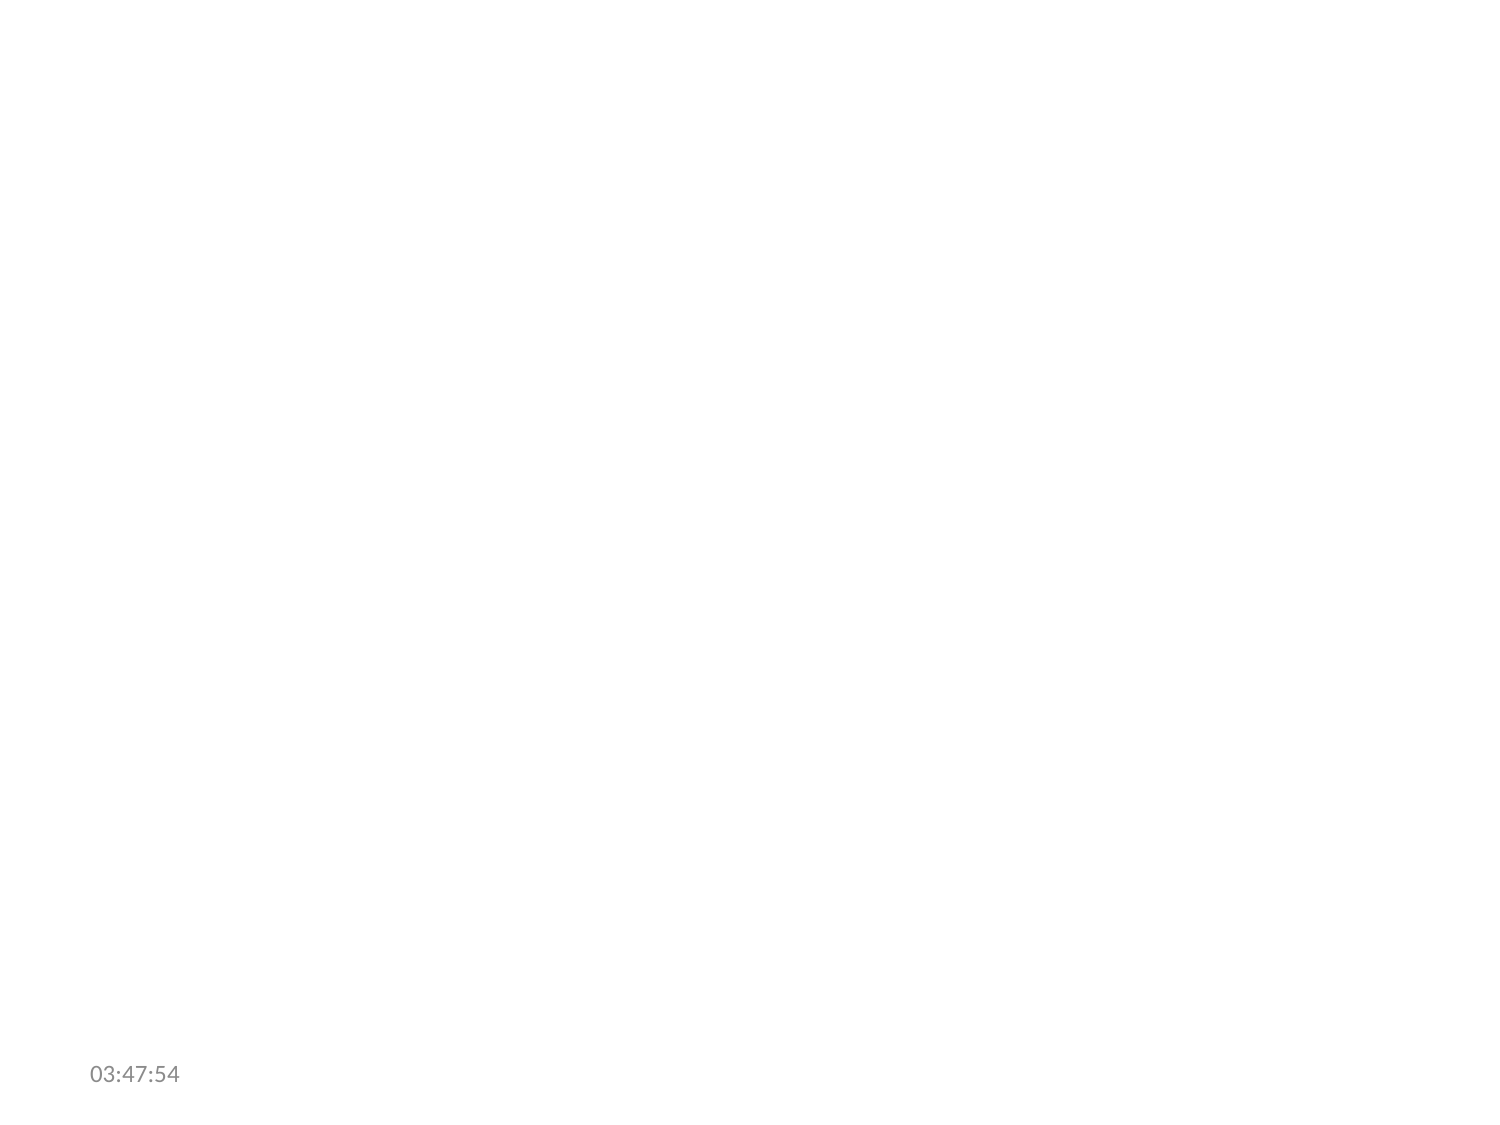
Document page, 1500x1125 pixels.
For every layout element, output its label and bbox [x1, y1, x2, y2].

slide_number [75, 1042, 425, 1103]
